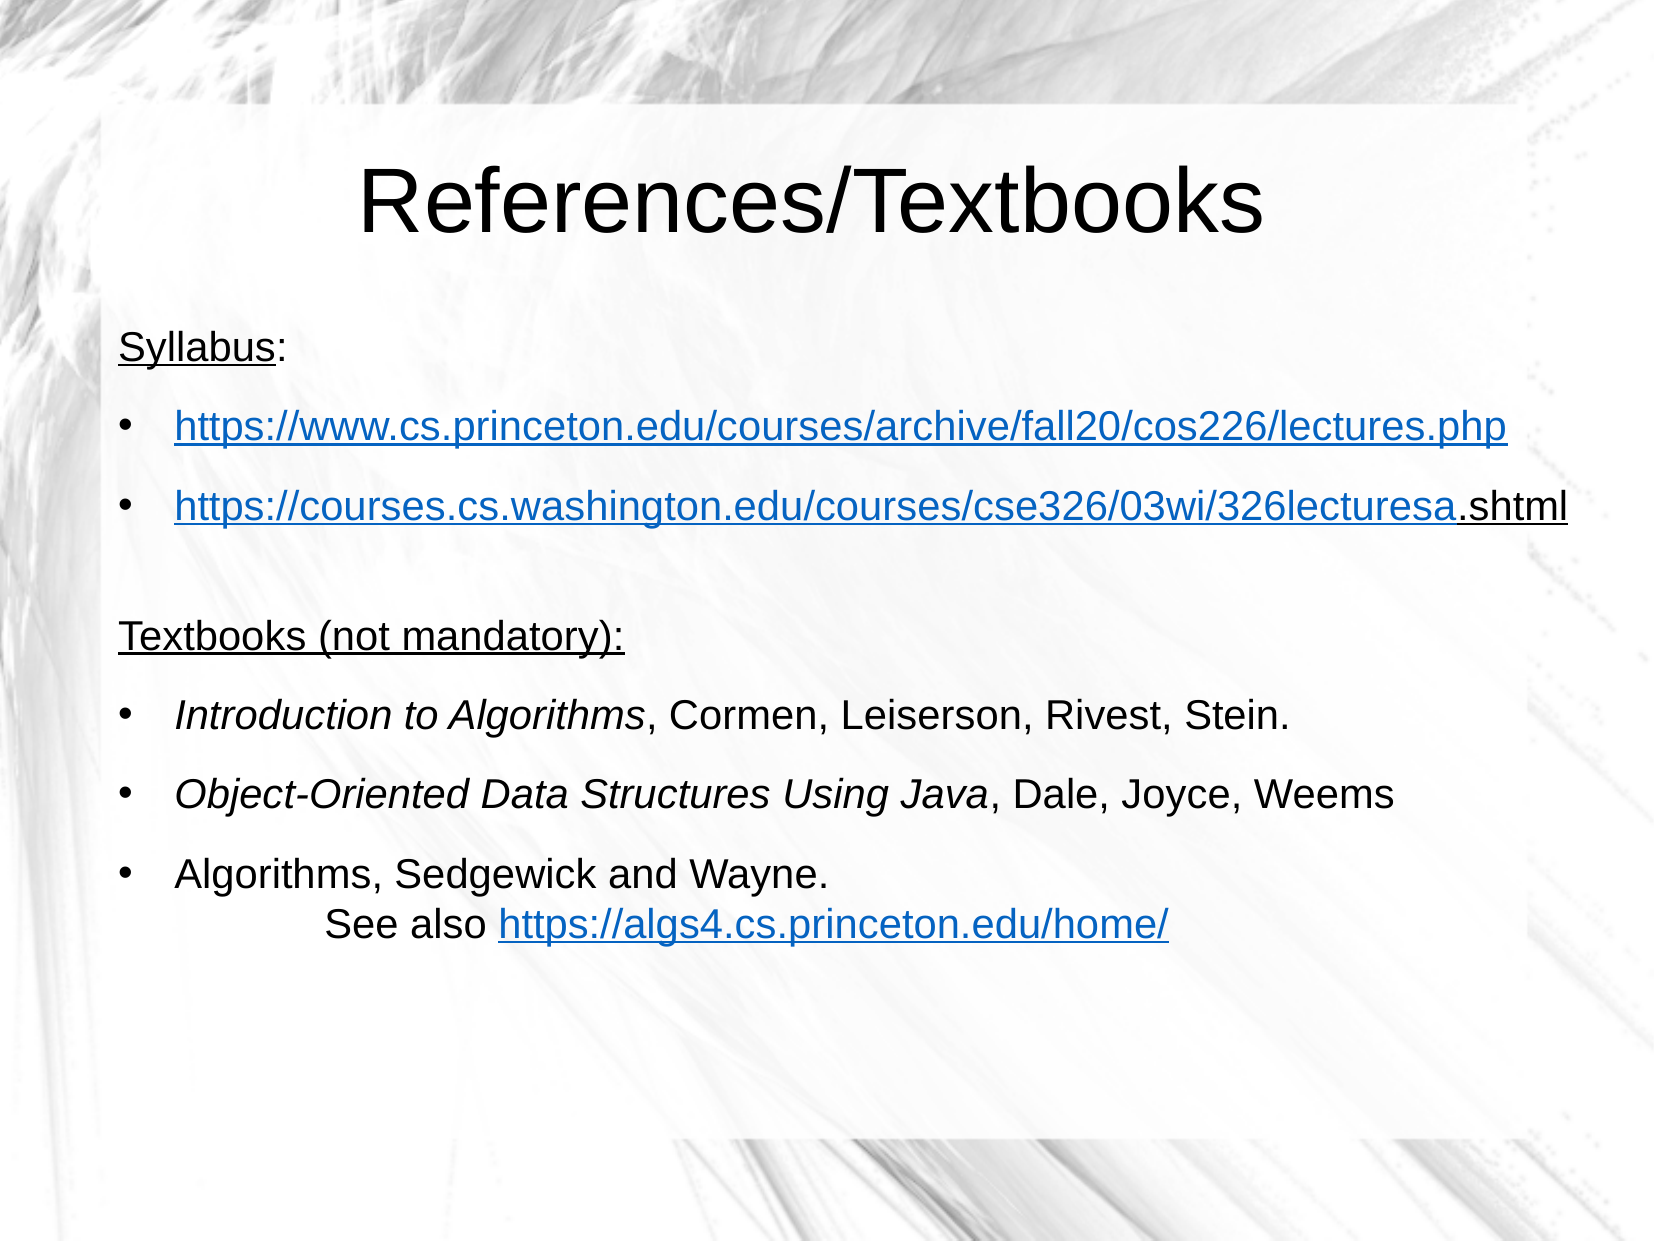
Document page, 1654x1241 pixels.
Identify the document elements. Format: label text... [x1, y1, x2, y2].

picture [0, 0, 1654, 1241]
title References/Textbooks [118, 112, 1506, 281]
list Syllabus: https://www.cs.princeton.edu/courses/archive/fall20/cos226/lectures.php https://courses.cs.washington.edu/courses/cse326/03wi/326lecturesa.shtml Textbooks (not mandatory): Introduction to Algorithms, Cormen, Leiserson, Rivest, Stein. Object-Oriented Data Structures Using Java, Dale, Joyce, Weems Algorithms, Sedgewick and Wayne. See also https://algs4.cs.princeton.edu/home/ [118, 319, 1571, 1102]
